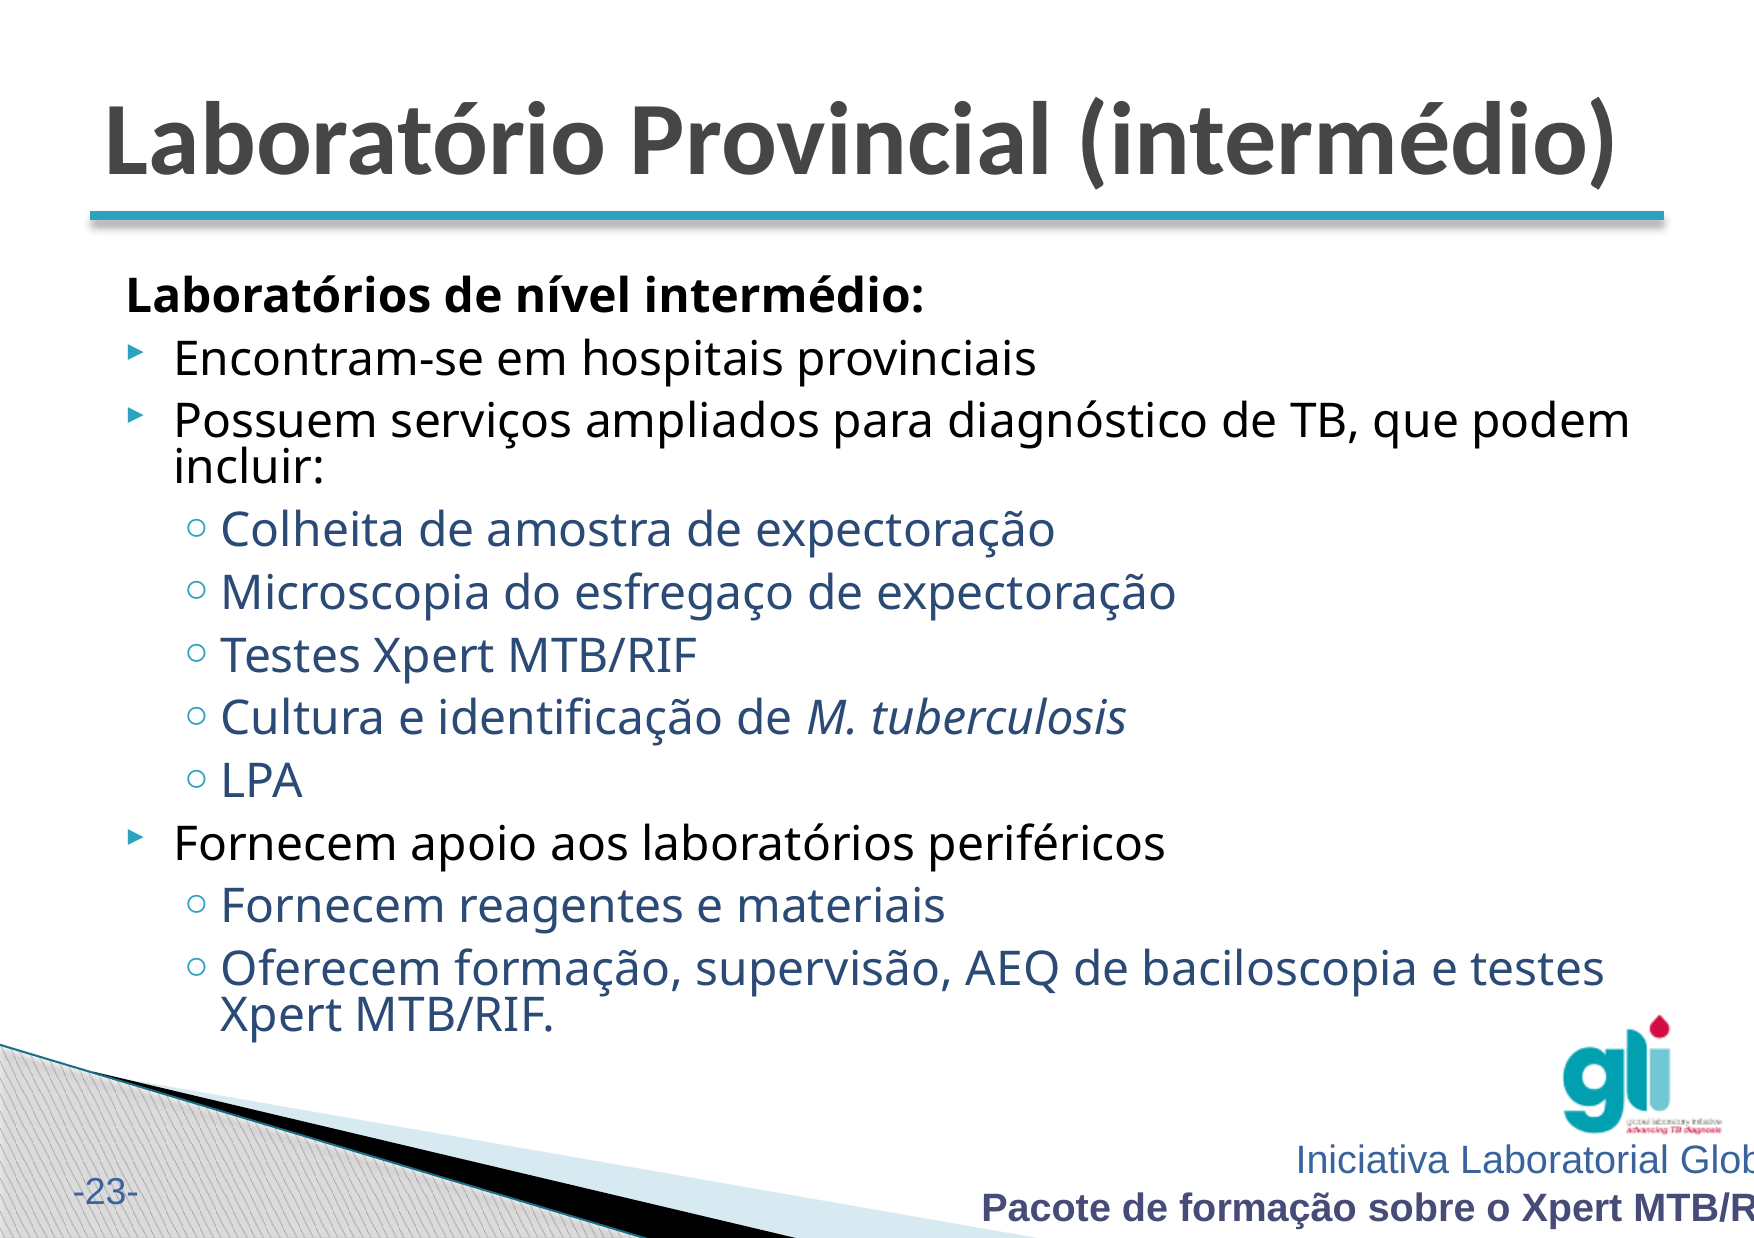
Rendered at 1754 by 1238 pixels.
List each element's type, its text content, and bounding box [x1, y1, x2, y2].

title Laboratório Provincial (intermédio) [87, 49, 1666, 216]
picture [1553, 1011, 1727, 1139]
list Laboratórios de nível intermédio: Encontram-se em hospitais provinciais Possuem serviços ampliados para diagnóstico de TB, que podem incluir: Colheita de amostra de expectoração Microscopia do esfregaço de expectoração Testes Xpert MTB/RIF Cultura e identificação de M. tuberculosis LPA Fornecem apoio aos laboratórios periféricos Fornecem reagentes e materiais Oferecem formação, supervisão, AEQ de baciloscopia e testes Xpert MTB/RIF. [87, 267, 1666, 1104]
